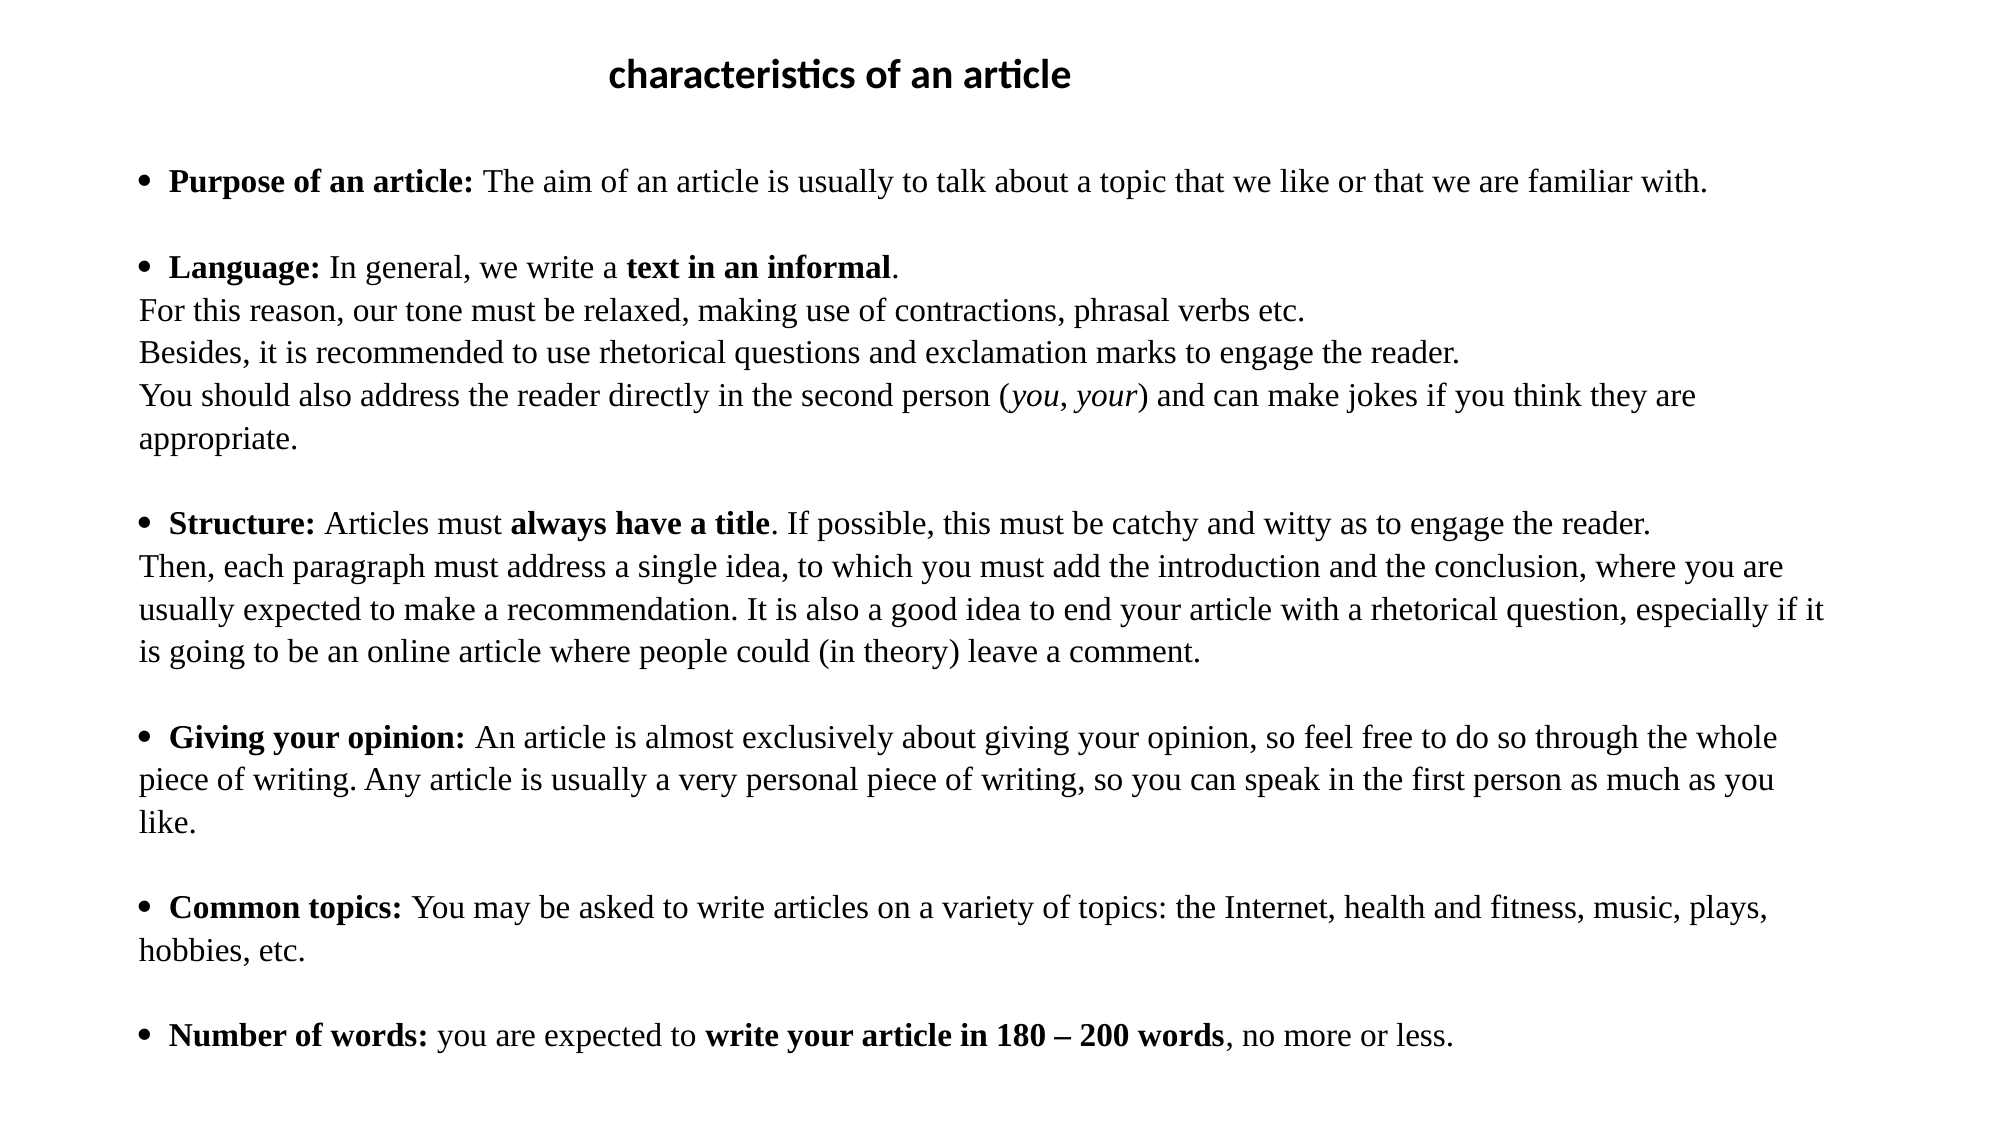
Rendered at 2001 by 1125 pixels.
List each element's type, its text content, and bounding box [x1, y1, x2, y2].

title · Purpose of an article: The aim of an article is usually to talk about a topic that we like or that we are familiar with. · Language: In general, we write a text in an informal. For this reason, our tone must be relaxed, making use of contractions, phrasal verbs etc. Besides, it is recommended to use rhetorical questions and exclamation marks to engage the reader. You should also address the reader directly in the second person (you, your) and can make jokes if you think they are appropriate. · Structure: Articles must always have a title. If possible, this must be catchy and witty as to engage the reader. Then, each paragraph must address a single idea, to which you must add the introduction and the conclusion, where you are usually expected to make a recommendation. It is also a good idea to end your article with a rhetorical question, especially if it is going to be an online article where people could (in theory) leave a comment. · Giving your opinion: An article is almost exclusively about giving your opinion, so feel free to do so through the whole piece of writing. Any article is usually a very personal piece of writing, so you can speak in the first person as much as you like. · Common topics: You may be asked to write articles on a variety of topics: the Internet, health and fitness, music, plays, hobbies, etc. · Number of words: you are expected to write your article in 180 – 200 words, no more or less. [123, 106, 1849, 1125]
text_box characteristics of an article [593, 39, 1087, 145]
